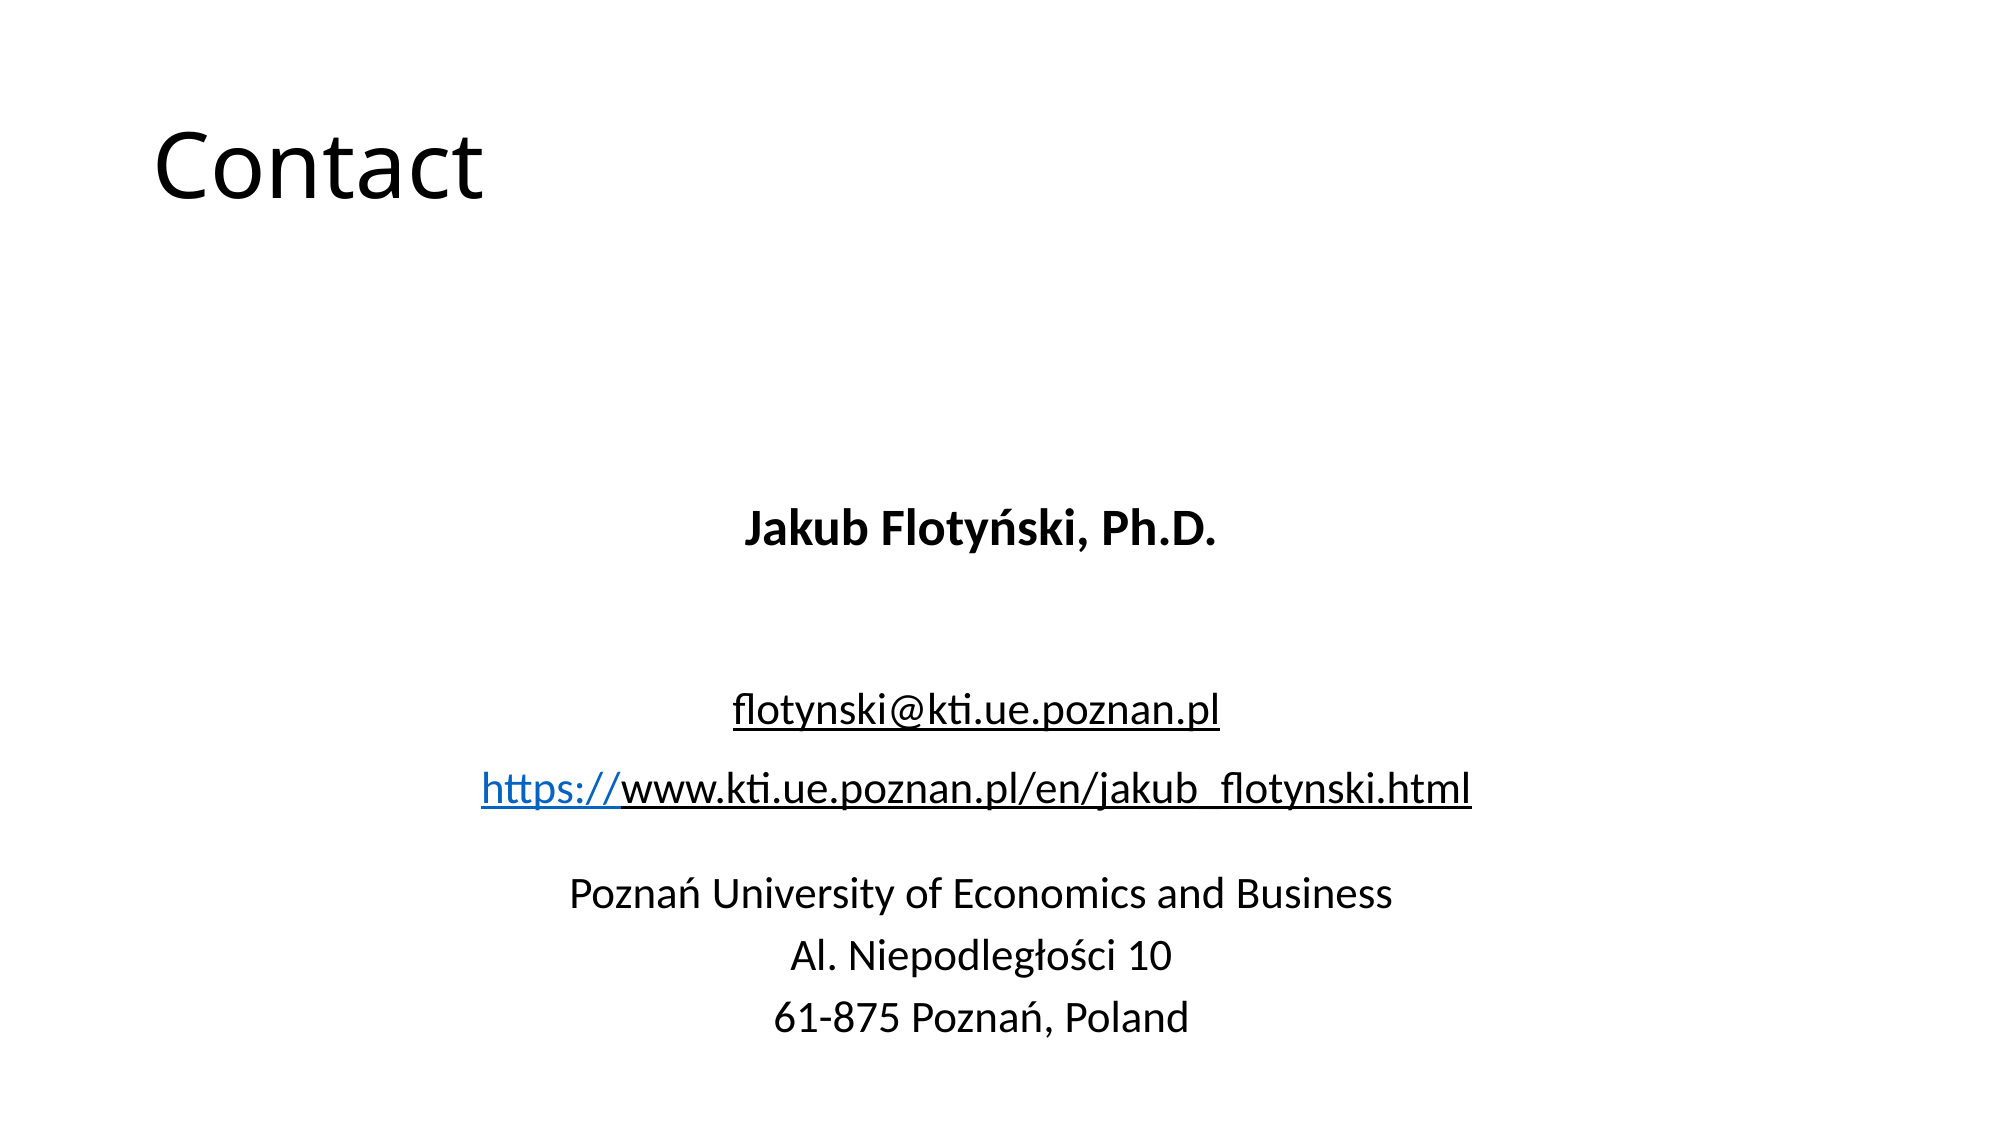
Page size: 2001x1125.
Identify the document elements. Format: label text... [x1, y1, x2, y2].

list Jakub Flotyński, Ph.D. flotynski@kti.ue.poznan.pl https://www.kti.ue.poznan.pl/en/jakub_flotynski.html Poznań University of Economics and Business Al. Niepodległości 10 61-875 Poznań, Poland [385, 347, 1579, 1057]
title Contact [137, 59, 1863, 278]
